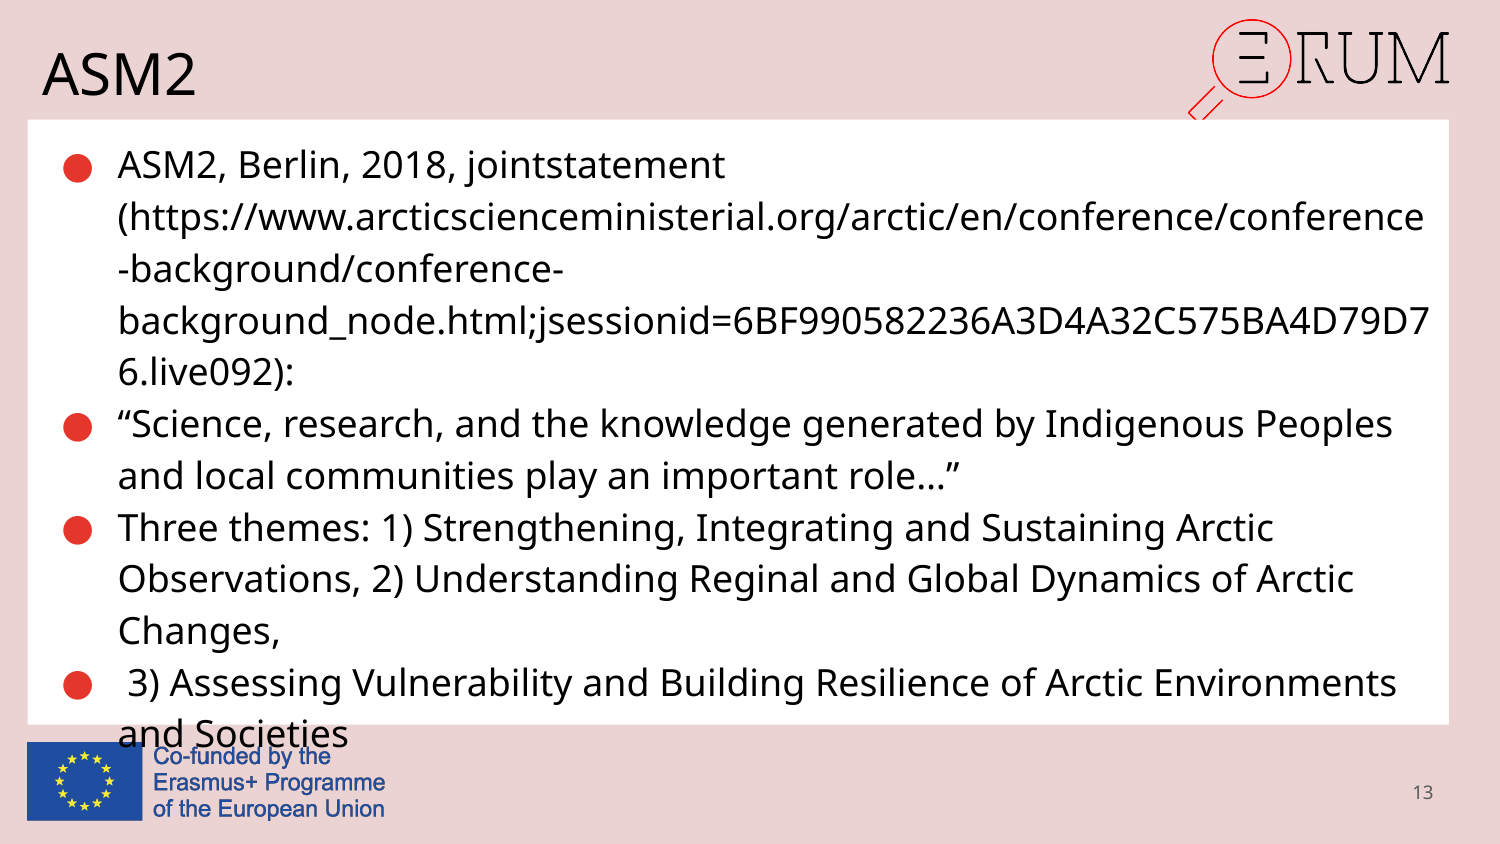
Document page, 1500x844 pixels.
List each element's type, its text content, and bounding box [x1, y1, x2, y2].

slide_number 13 [1358, 761, 1449, 826]
title ASM2 [27, 21, 1144, 116]
picture [27, 742, 385, 821]
list ASM2, Berlin, 2018, jointstatement (https://www.arcticscienceministerial.org/arctic/en/conference/conference-background/conference-background_node.html;jsessionid=6BF990582236A3D4A32C575BA4D79D76.live092): “Science, research, and the knowledge generated by Indigenous Peoples and local communities play an important role…” Three themes: 1) Strengthening, Integrating and Sustaining Arctic Observations, 2) Understanding Reginal and Global Dynamics of Arctic Changes, 3) Assessing Vulnerability and Building Resilience of Arctic Environments and Societies [27, 119, 1449, 725]
picture [1136, 0, 1500, 137]
